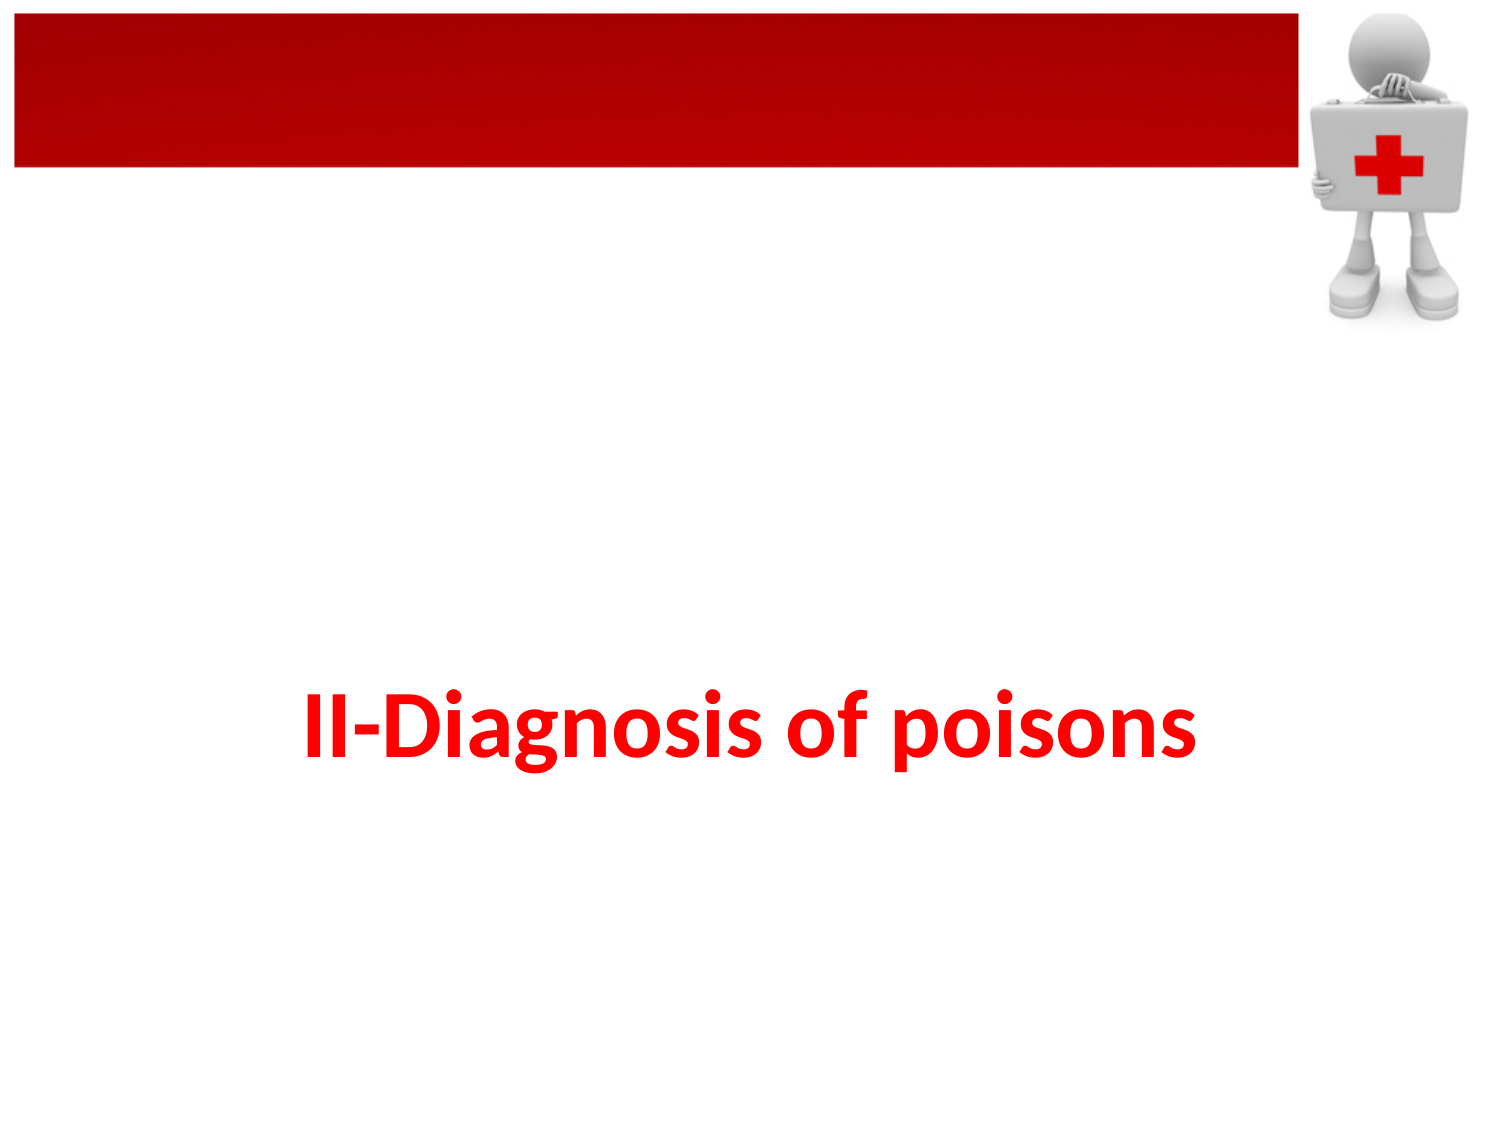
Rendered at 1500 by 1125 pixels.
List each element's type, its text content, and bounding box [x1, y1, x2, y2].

picture [0, 0, 1500, 1125]
list II-Diagnosis of poisons [75, 399, 1425, 1100]
